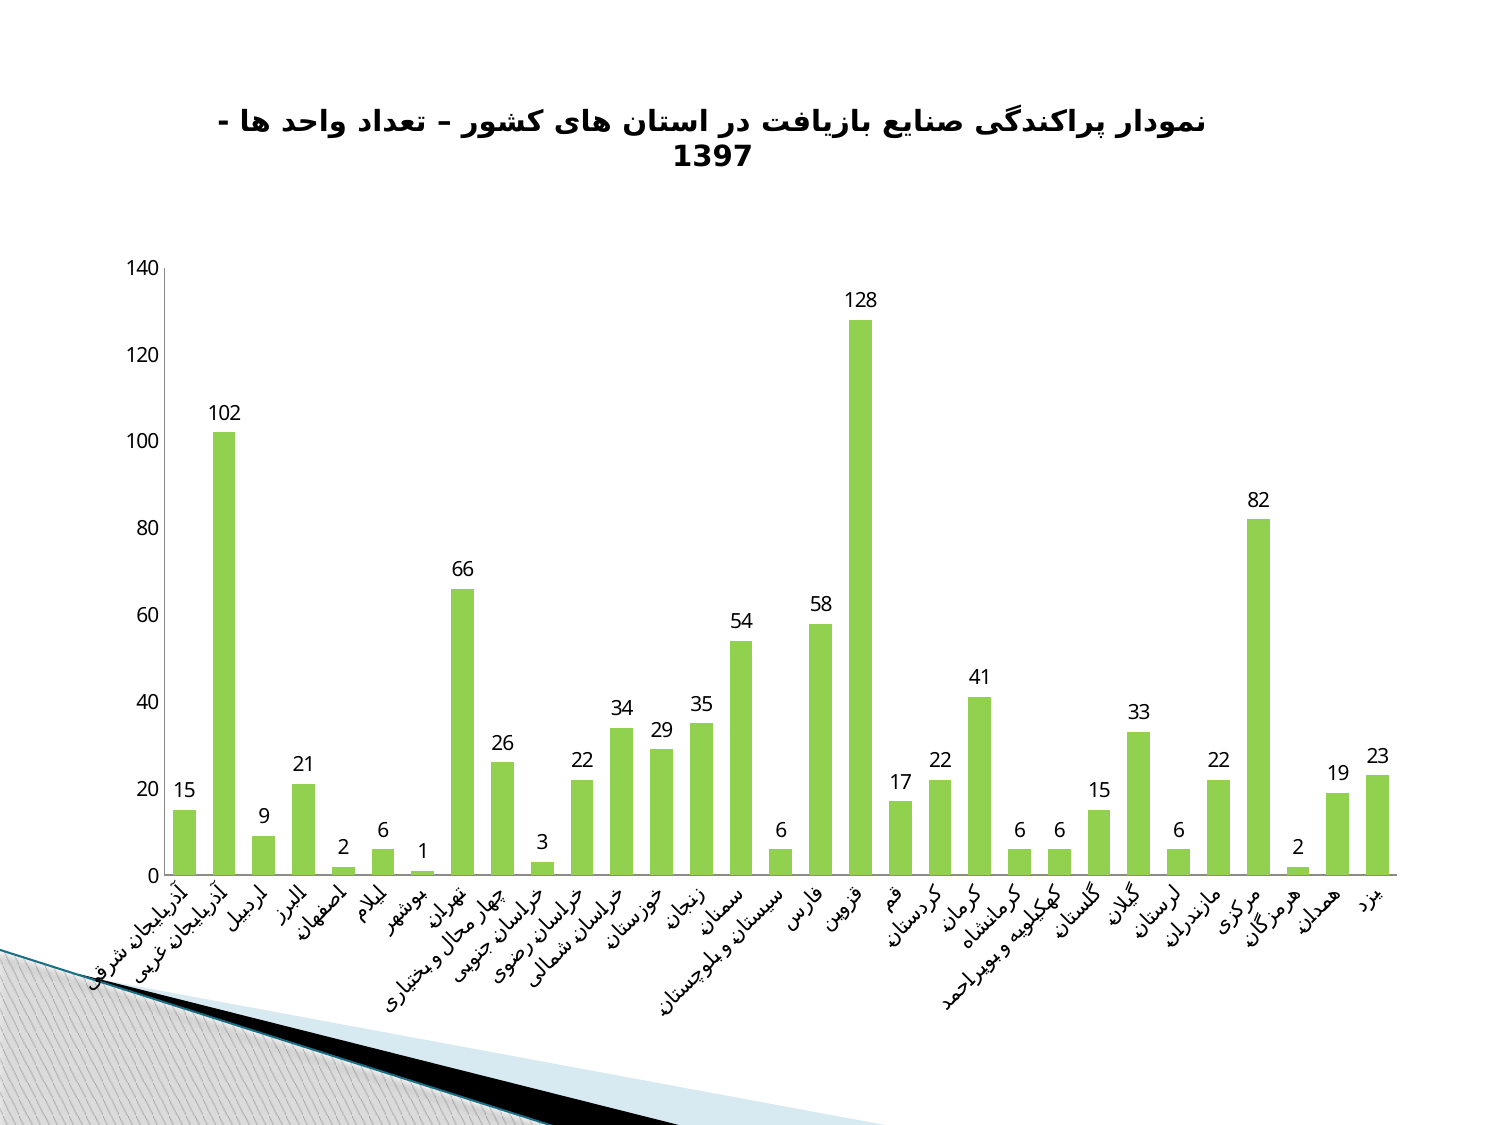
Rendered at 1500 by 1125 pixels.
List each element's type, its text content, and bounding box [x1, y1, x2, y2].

text_box نمودار پراکندگی صنایع بازیافت در استان های کشور – تعداد واحد ها - 1397 [174, 95, 1250, 180]
chart [49, 237, 1426, 1038]
